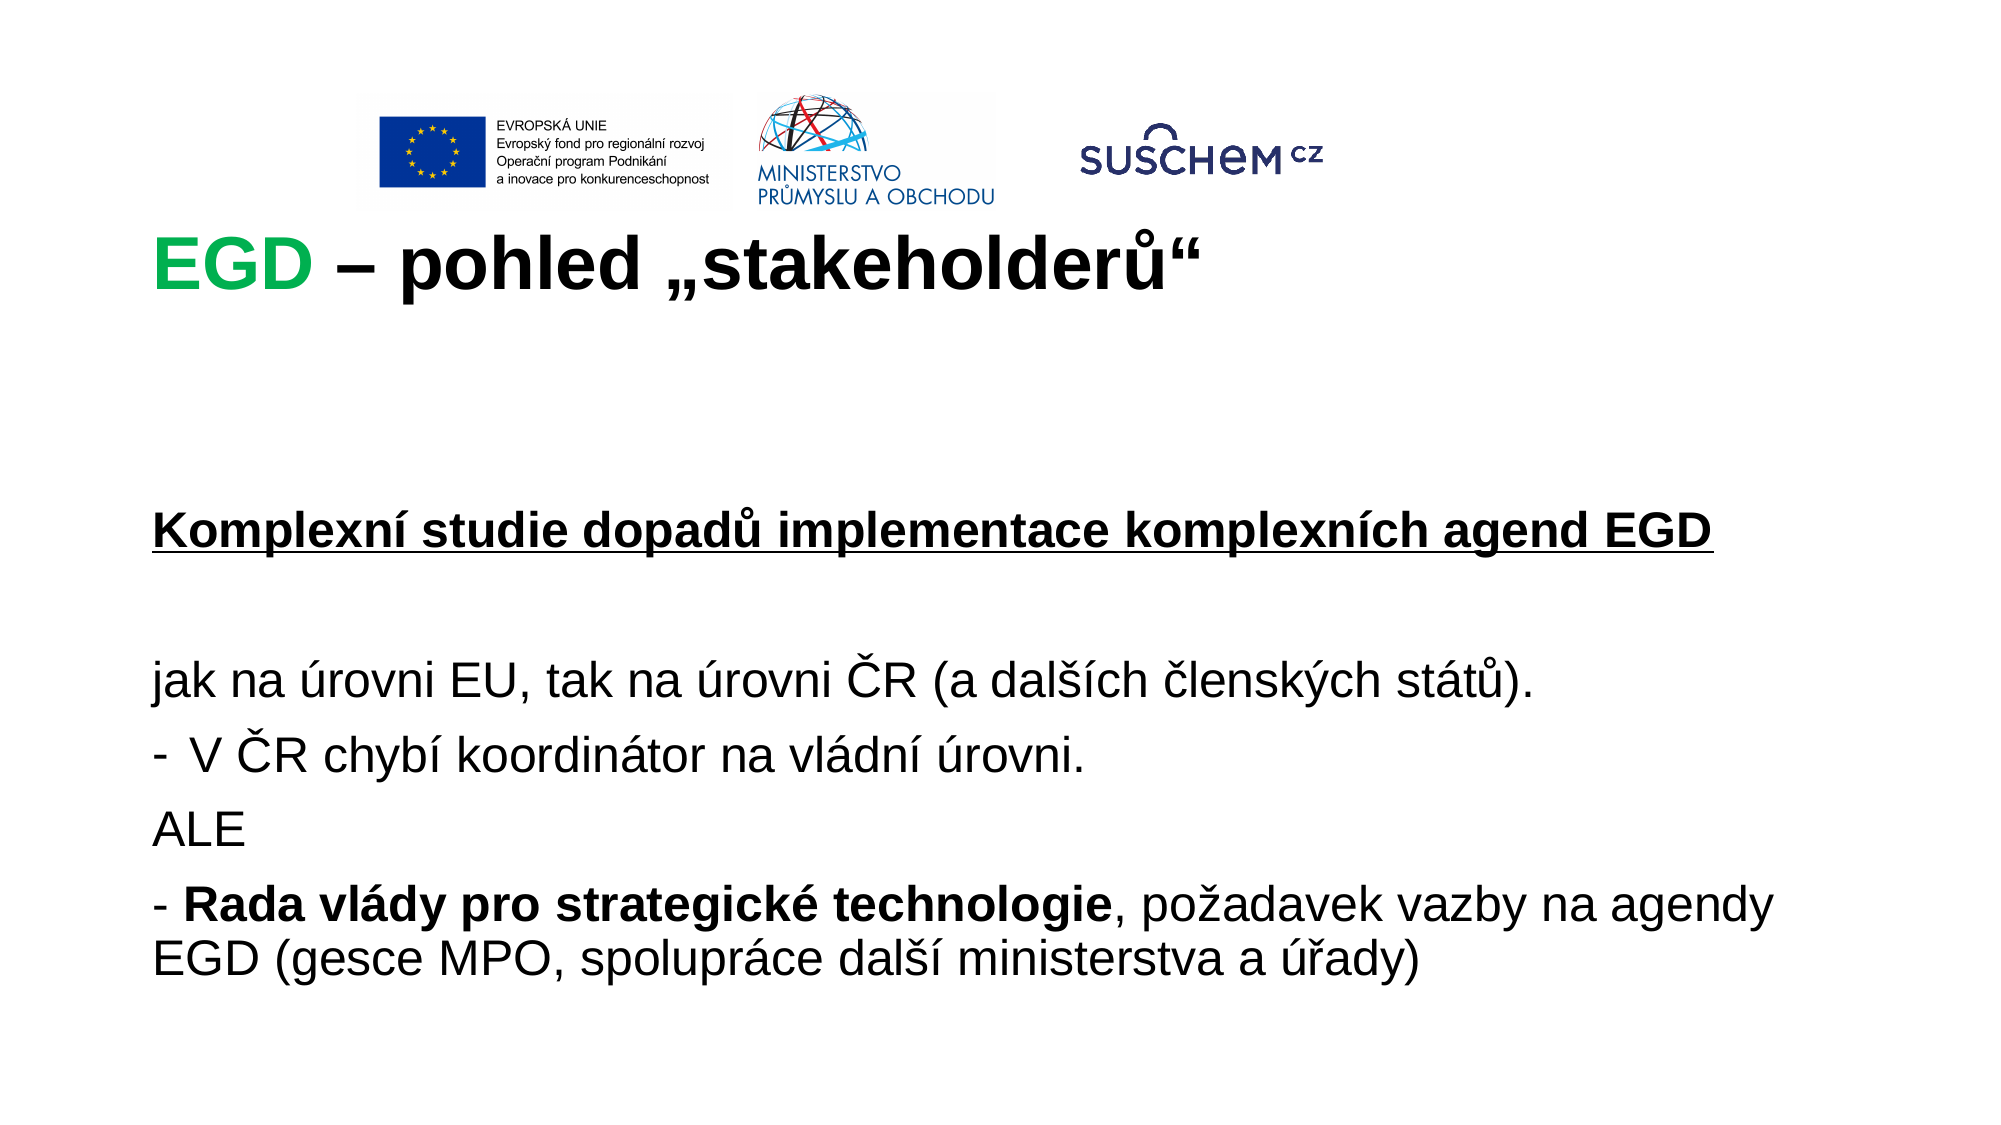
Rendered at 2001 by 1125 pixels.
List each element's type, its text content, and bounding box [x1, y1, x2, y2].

list Komplexní studie dopadů implementace komplexních agend EGD jak na úrovni EU, tak na úrovni ČR (a dalších členských států). V ČR chybí koordinátor na vládní úrovni. ALE - Rada vlády pro strategické technologie, požadavek vazby na agendy EGD (gesce MPO, spolupráce další ministerstva a úřady) [137, 347, 1863, 1062]
picture [356, 93, 733, 156]
picture [1045, 87, 1357, 156]
title EGD – pohled „stakeholderů“ [137, 156, 1863, 347]
